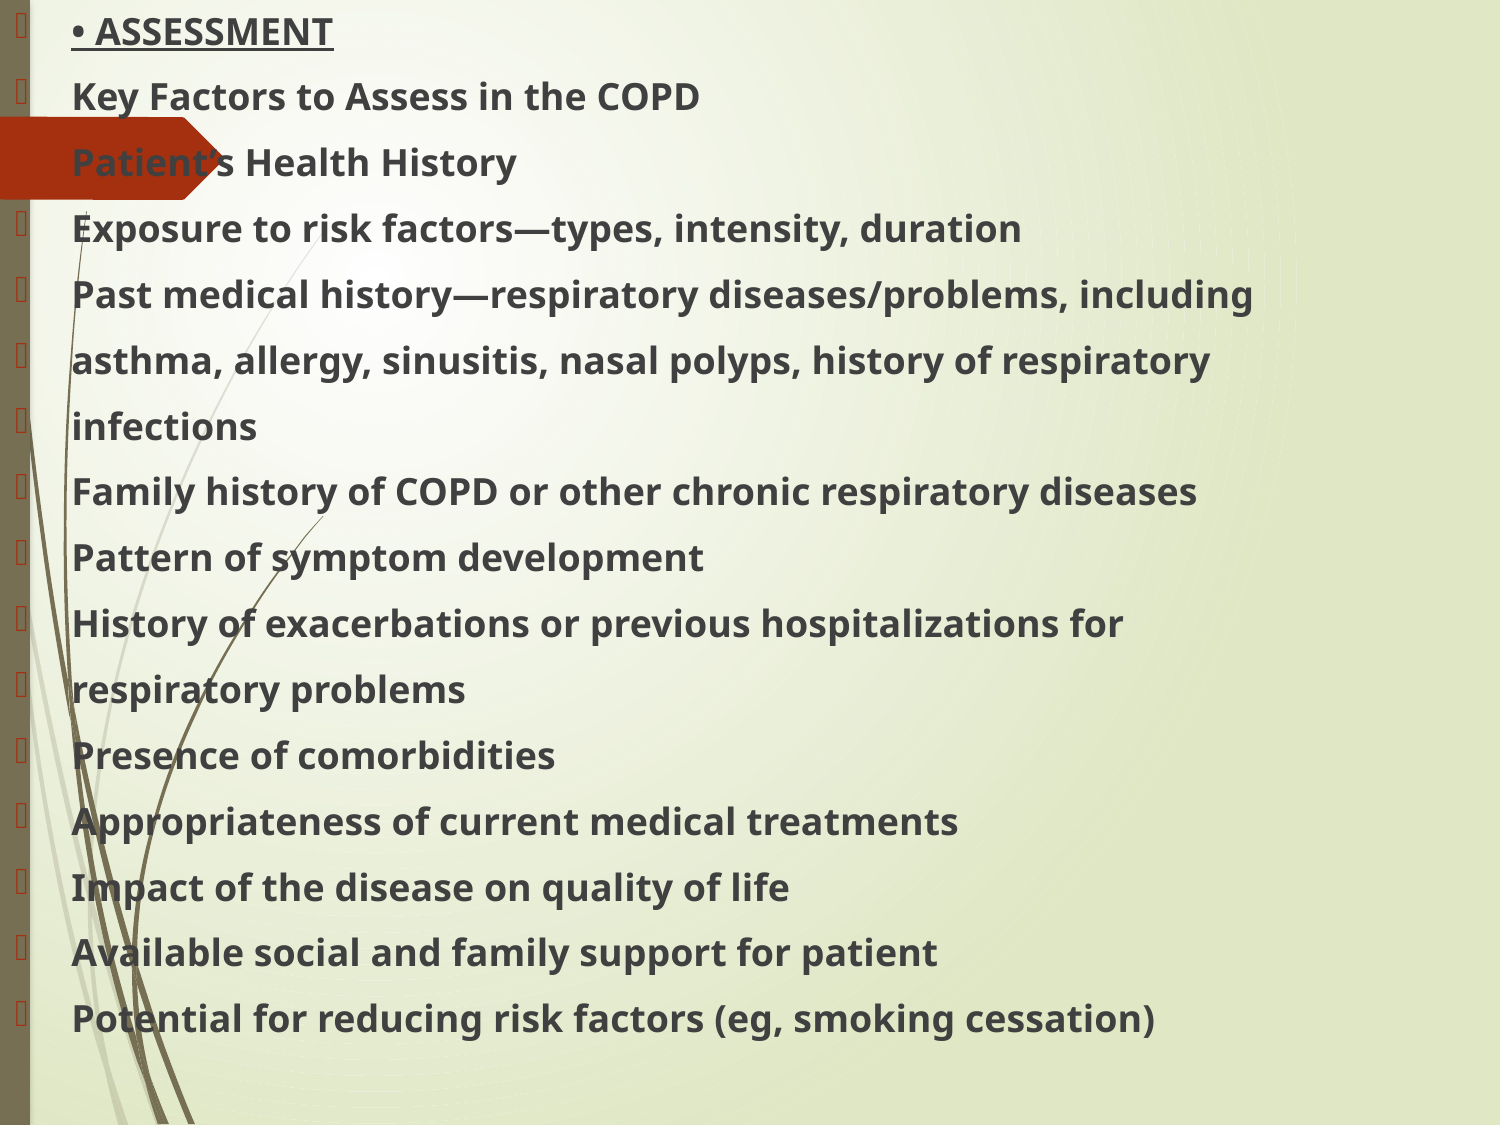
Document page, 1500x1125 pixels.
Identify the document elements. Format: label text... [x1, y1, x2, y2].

list • ASSESSMENT Key Factors to Assess in the COPD Patient’s Health History Exposure to risk factors—types, intensity, duration Past medical history—respiratory diseases/problems, including asthma, allergy, sinusitis, nasal polyps, history of respiratory infections Family history of COPD or other chronic respiratory diseases Pattern of symptom development History of exacerbations or previous hospitalizations for respiratory problems Presence of comorbidities Appropriateness of current medical treatments Impact of the disease on quality of life Available social and family support for patient Potential for reducing risk factors (eg, smoking cessation) [0, 0, 1500, 1125]
